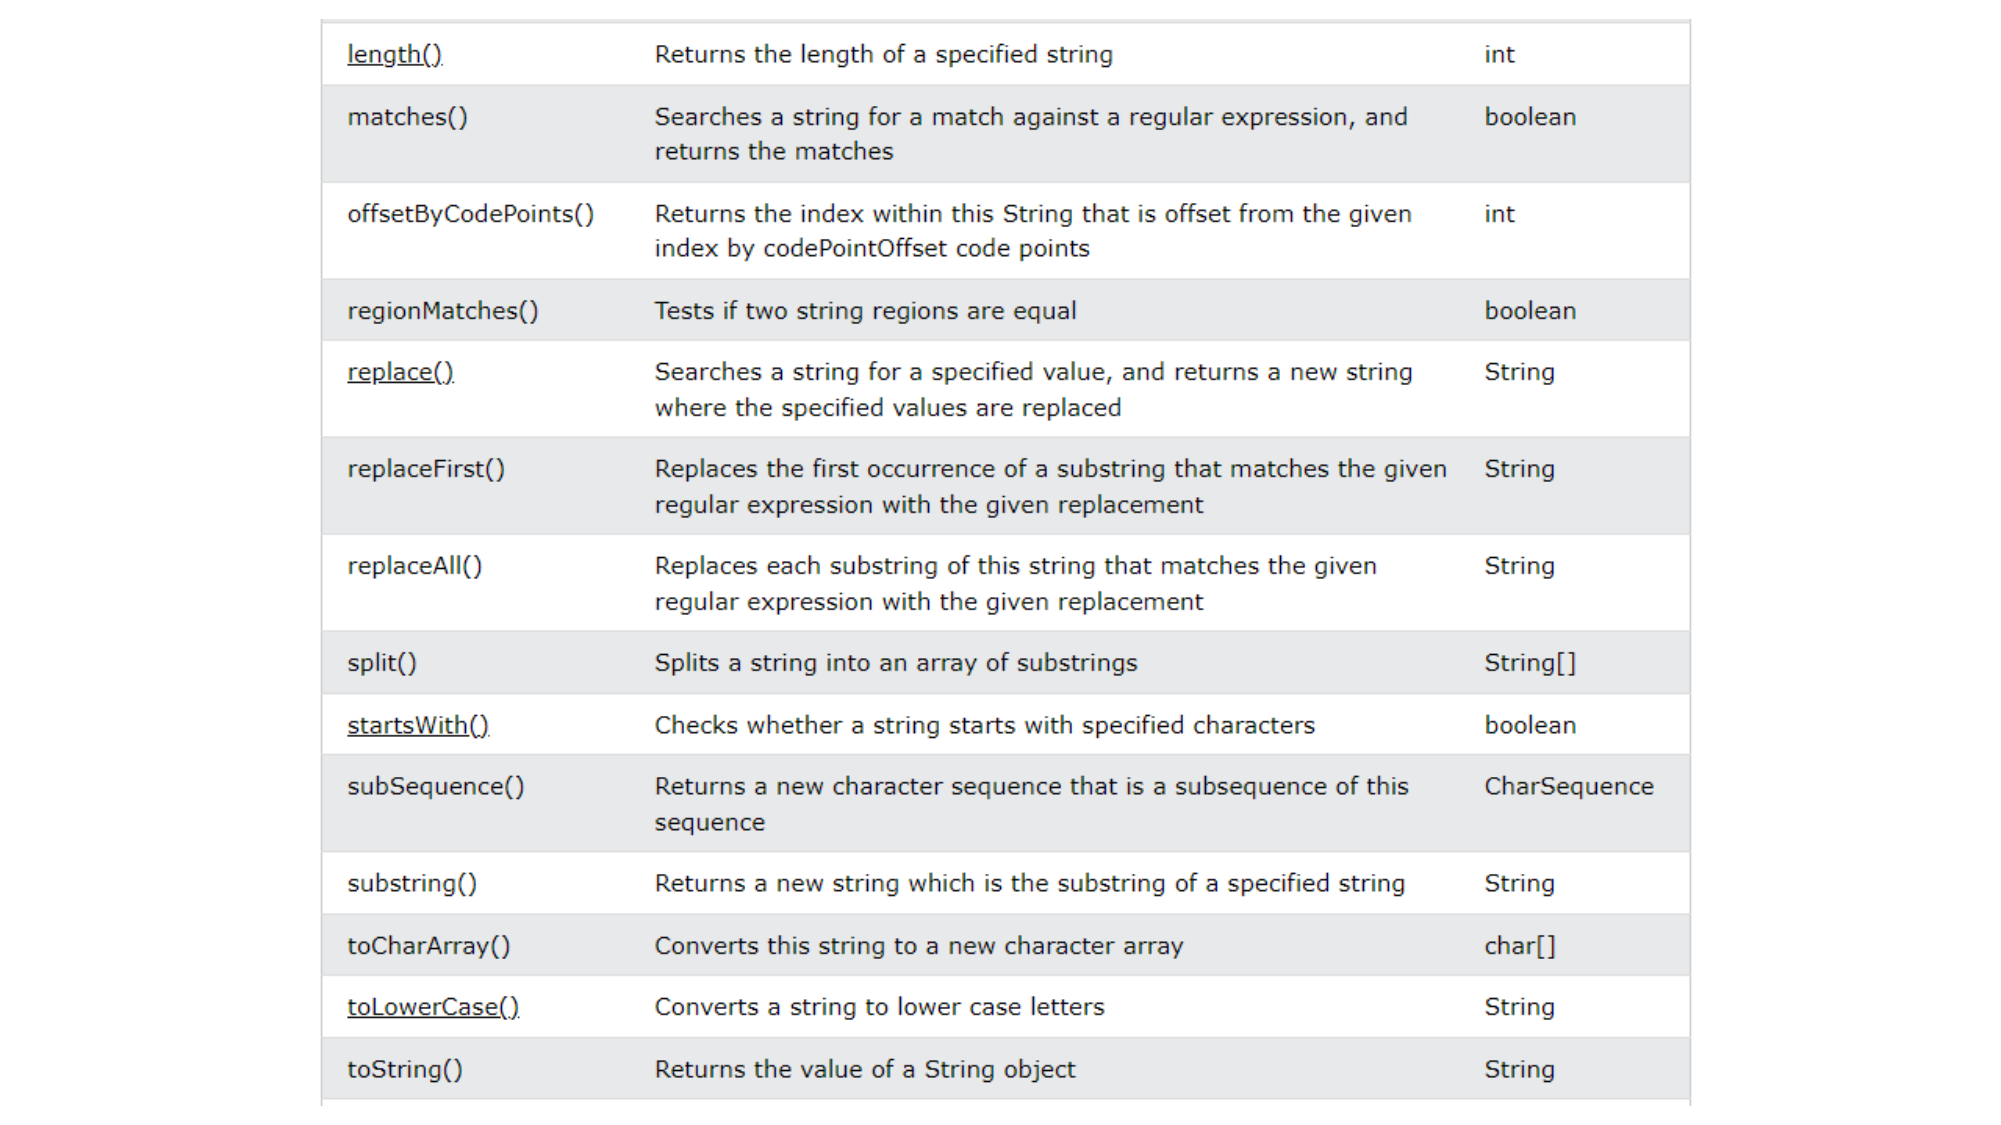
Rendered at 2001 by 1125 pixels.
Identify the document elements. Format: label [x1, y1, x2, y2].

picture [307, 19, 1693, 1106]
